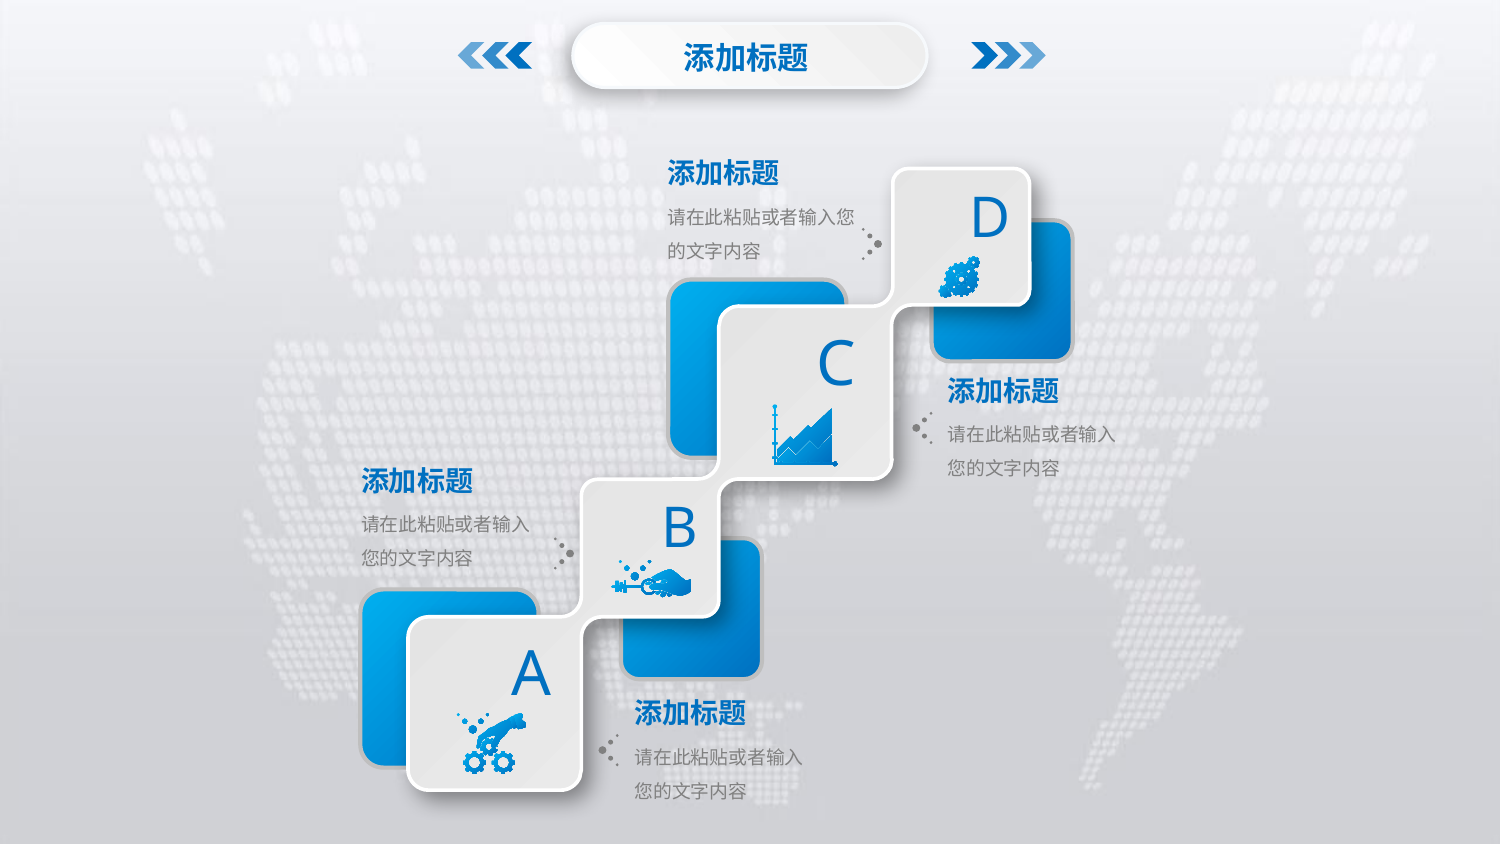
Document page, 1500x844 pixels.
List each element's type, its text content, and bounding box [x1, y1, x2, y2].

text_box B [641, 483, 718, 567]
text_box [912, 423, 921, 432]
text_box [929, 218, 1075, 364]
text_box 添加标题 [652, 148, 847, 187]
text_box 添加标题 [619, 688, 814, 727]
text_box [457, 41, 533, 69]
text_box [456, 712, 527, 775]
text_box [405, 166, 1032, 793]
text_box [666, 277, 848, 460]
text_box [570, 21, 930, 90]
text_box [618, 536, 739, 637]
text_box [611, 559, 691, 598]
text_box [874, 240, 882, 248]
text_box [566, 549, 575, 558]
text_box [971, 41, 1046, 69]
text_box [771, 404, 838, 467]
text_box 请在此粘贴或者输入您的文字内容 [932, 404, 1143, 487]
text_box 请在此粘贴或者输入您的文字内容 [619, 727, 828, 810]
text_box [358, 587, 541, 770]
text_box C [798, 315, 875, 406]
text_box 添加标题 [932, 365, 1127, 404]
text_box 请在此粘贴或者输入您的文字内容 [652, 187, 872, 270]
text_box D [951, 173, 1029, 257]
text_box [598, 746, 607, 755]
text_box 添加标题 [346, 455, 541, 494]
text_box 请在此粘贴或者输入您的文字内容 [346, 494, 554, 577]
text_box 添加标题 此处添加文字做详细的 文字说明。 [929, 218, 1050, 326]
text_box A [492, 625, 570, 716]
text_box [618, 536, 765, 682]
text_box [938, 256, 980, 299]
picture [0, 0, 1500, 844]
text_box 添加标题 [617, 34, 876, 81]
